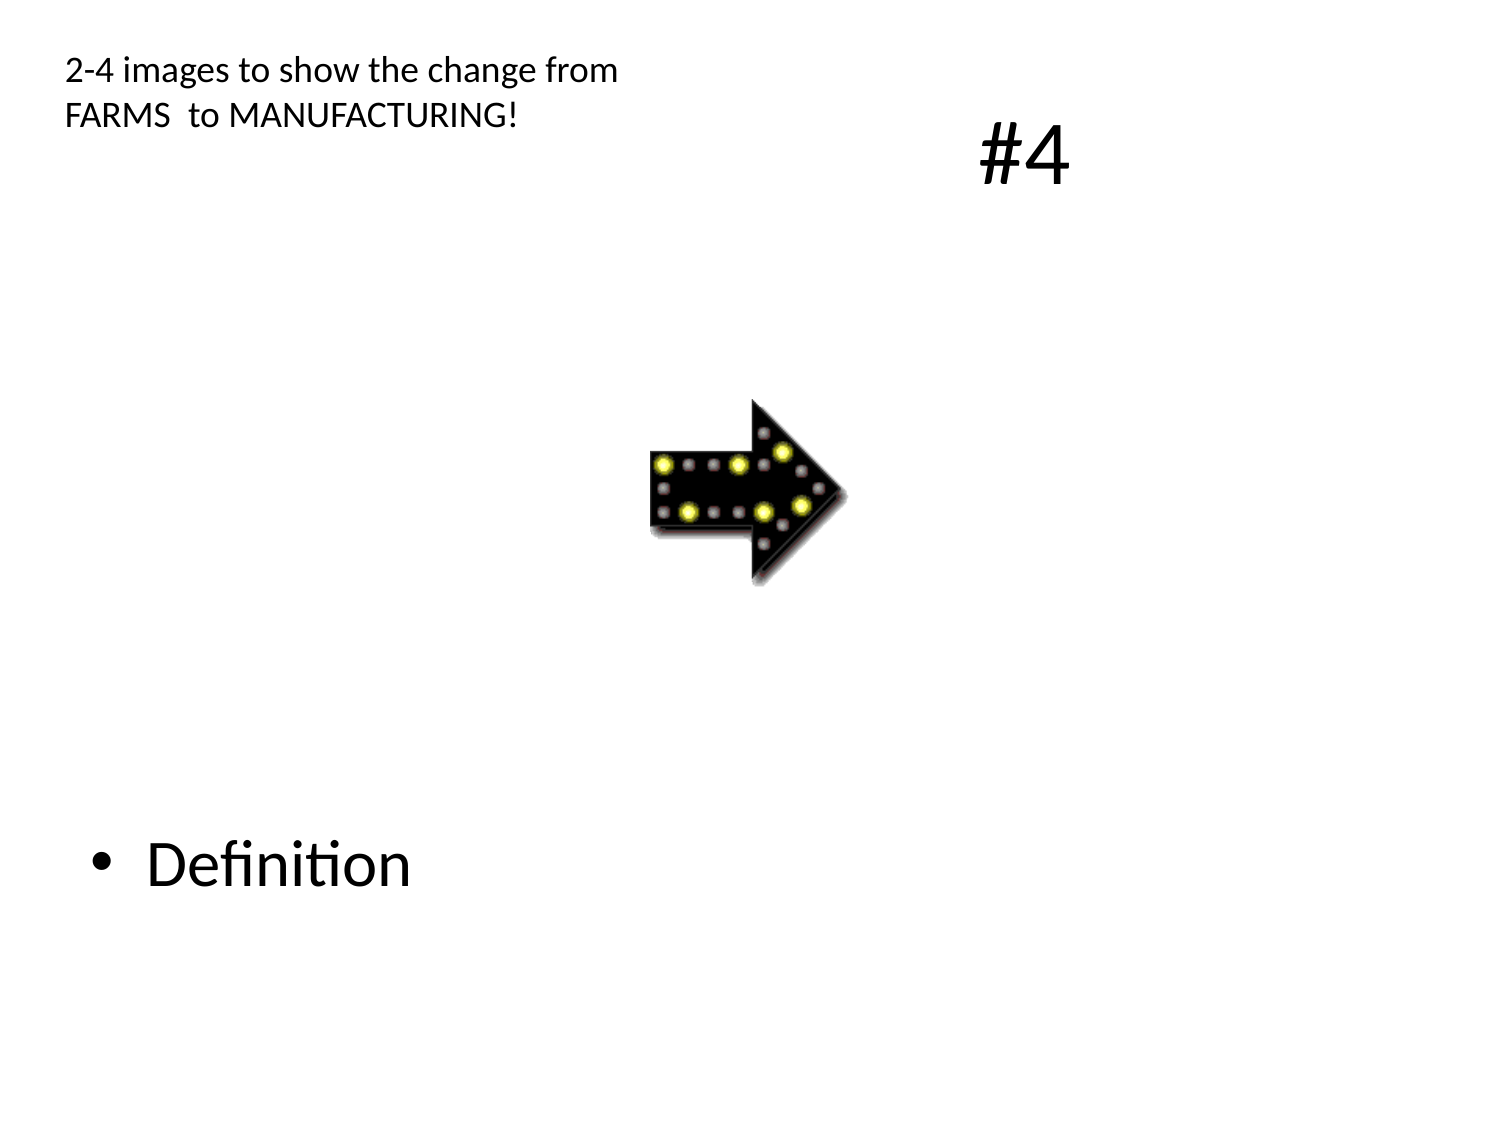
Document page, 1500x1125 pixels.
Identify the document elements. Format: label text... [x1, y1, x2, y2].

list Definition [75, 812, 1425, 1075]
title #4 [624, 45, 1425, 250]
text_box 2-4 images to show the change from FARMS to MANUFACTURING! [49, 37, 638, 143]
picture [649, 399, 852, 593]
